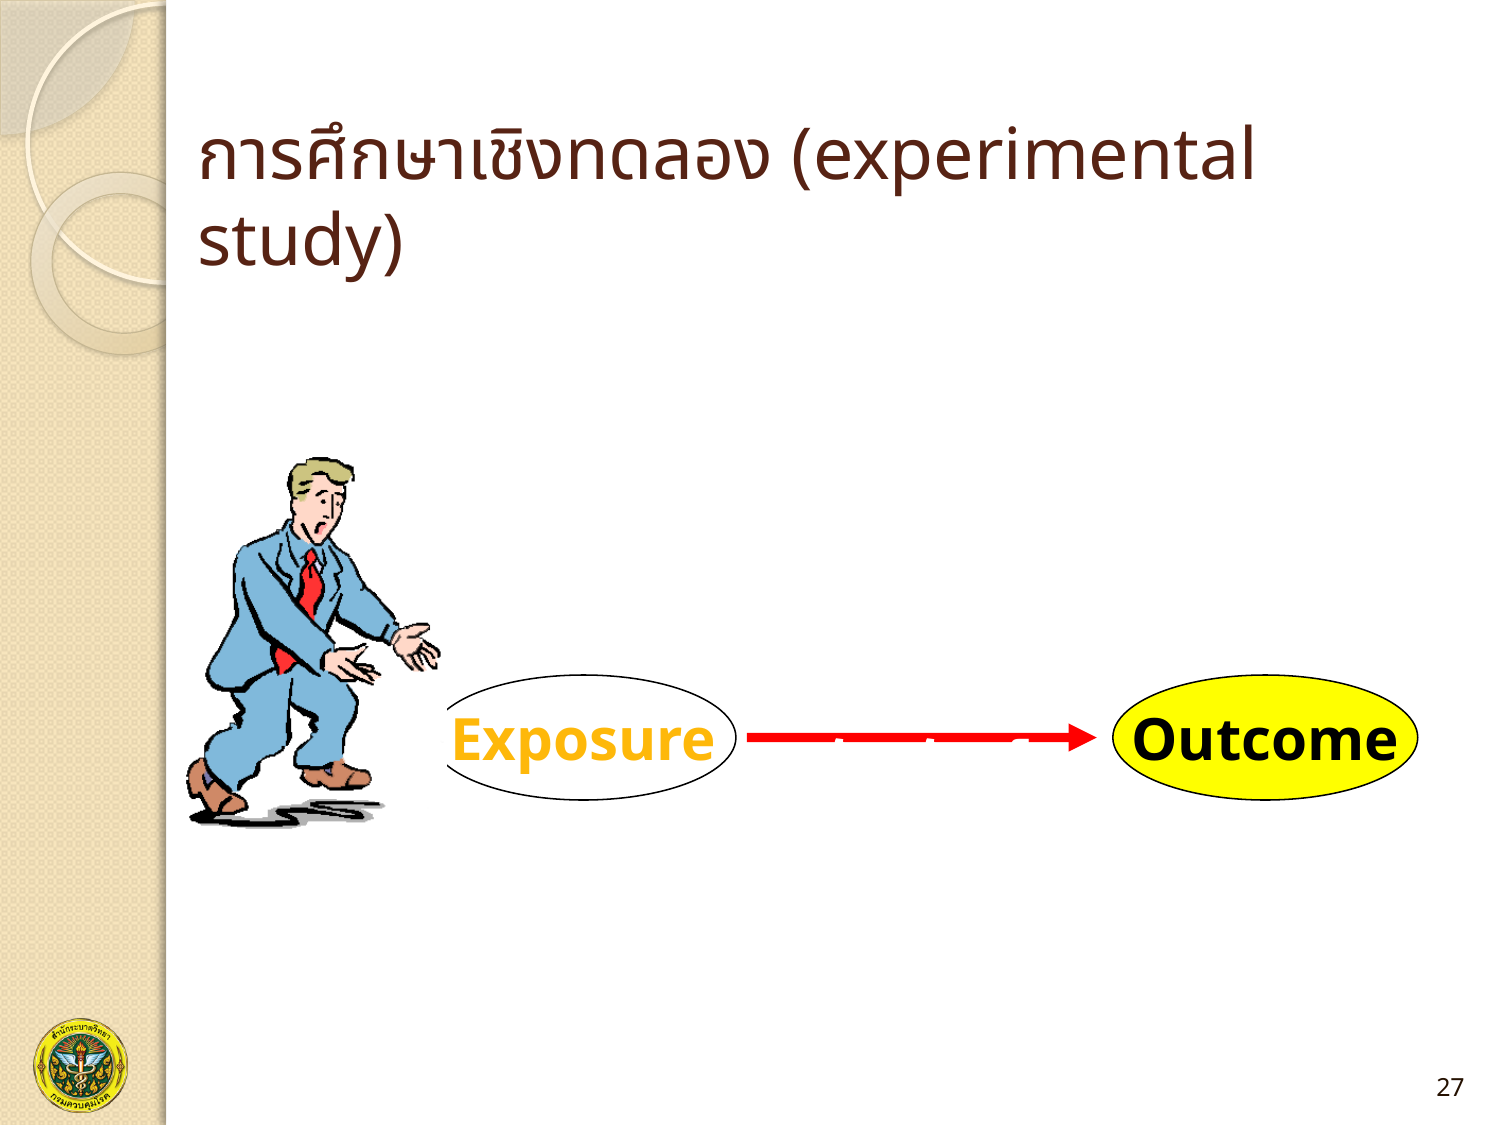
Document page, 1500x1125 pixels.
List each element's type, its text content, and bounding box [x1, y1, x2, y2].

slide_number 27 [1413, 1034, 1488, 1113]
picture [33, 1018, 128, 1113]
title การศึกษาเชิงทดลอง (experimental study) [183, 99, 1450, 288]
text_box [455, 637, 1418, 801]
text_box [182, 455, 448, 832]
